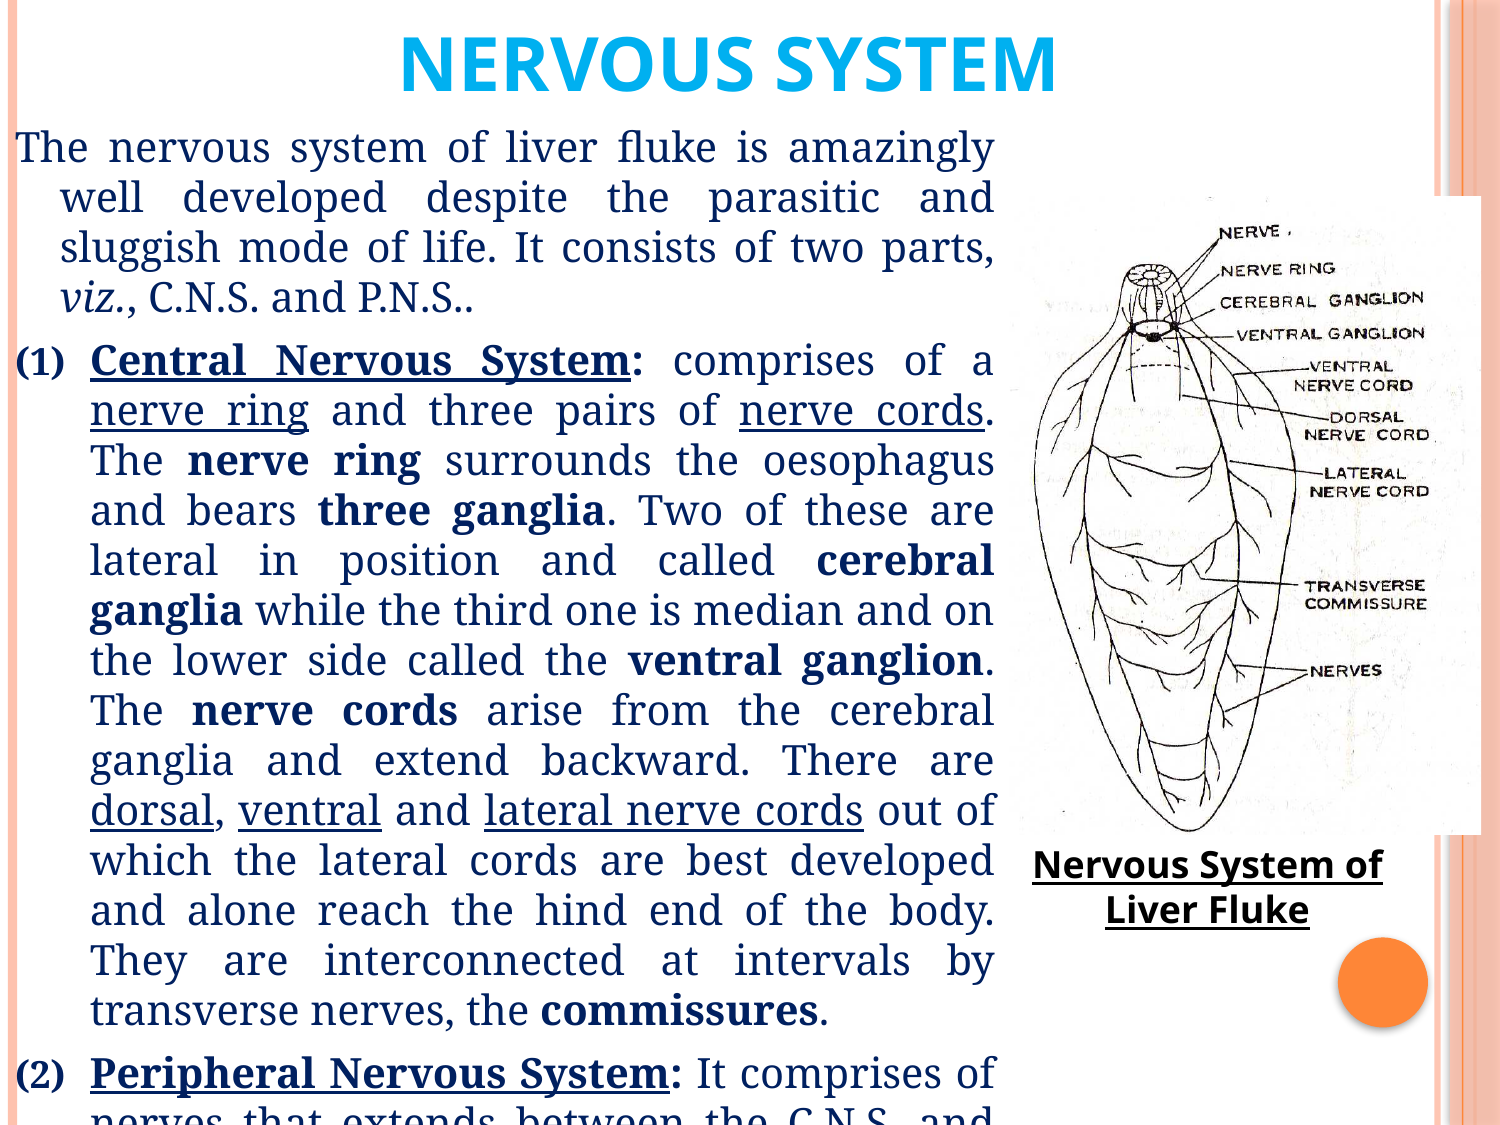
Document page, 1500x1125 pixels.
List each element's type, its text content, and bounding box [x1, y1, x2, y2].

picture [1009, 195, 1482, 835]
text_box Nervous System of Liver Fluke [986, 834, 1430, 939]
list The nervous system of liver fluke is amazingly well developed despite the parasitic and sluggish mode of life. It consists of two parts, viz., C.N.S. and P.N.S.. Central Nervous System: comprises of a nerve ring and three pairs of nerve cords. The nerve ring surrounds the oesophagus and bears three ganglia. Two of these are lateral in position and called cerebral ganglia while the third one is median and on the lower side called the ventral ganglion. The nerve cords arise from the cerebral ganglia and extend backward. There are dorsal, ventral and lateral nerve cords out of which the lateral cords are best developed and alone reach the hind end of the body. They are interconnected at intervals by transverse nerves, the commissures. Peripheral Nervous System: It comprises of nerves that extends between the C.N.S. and various parts of body. Sense Organs: no special sense organs but have simple bulb like endings of tactile or tangoreceptors. [0, 113, 1010, 1114]
title Nervous System [0, 0, 1459, 114]
